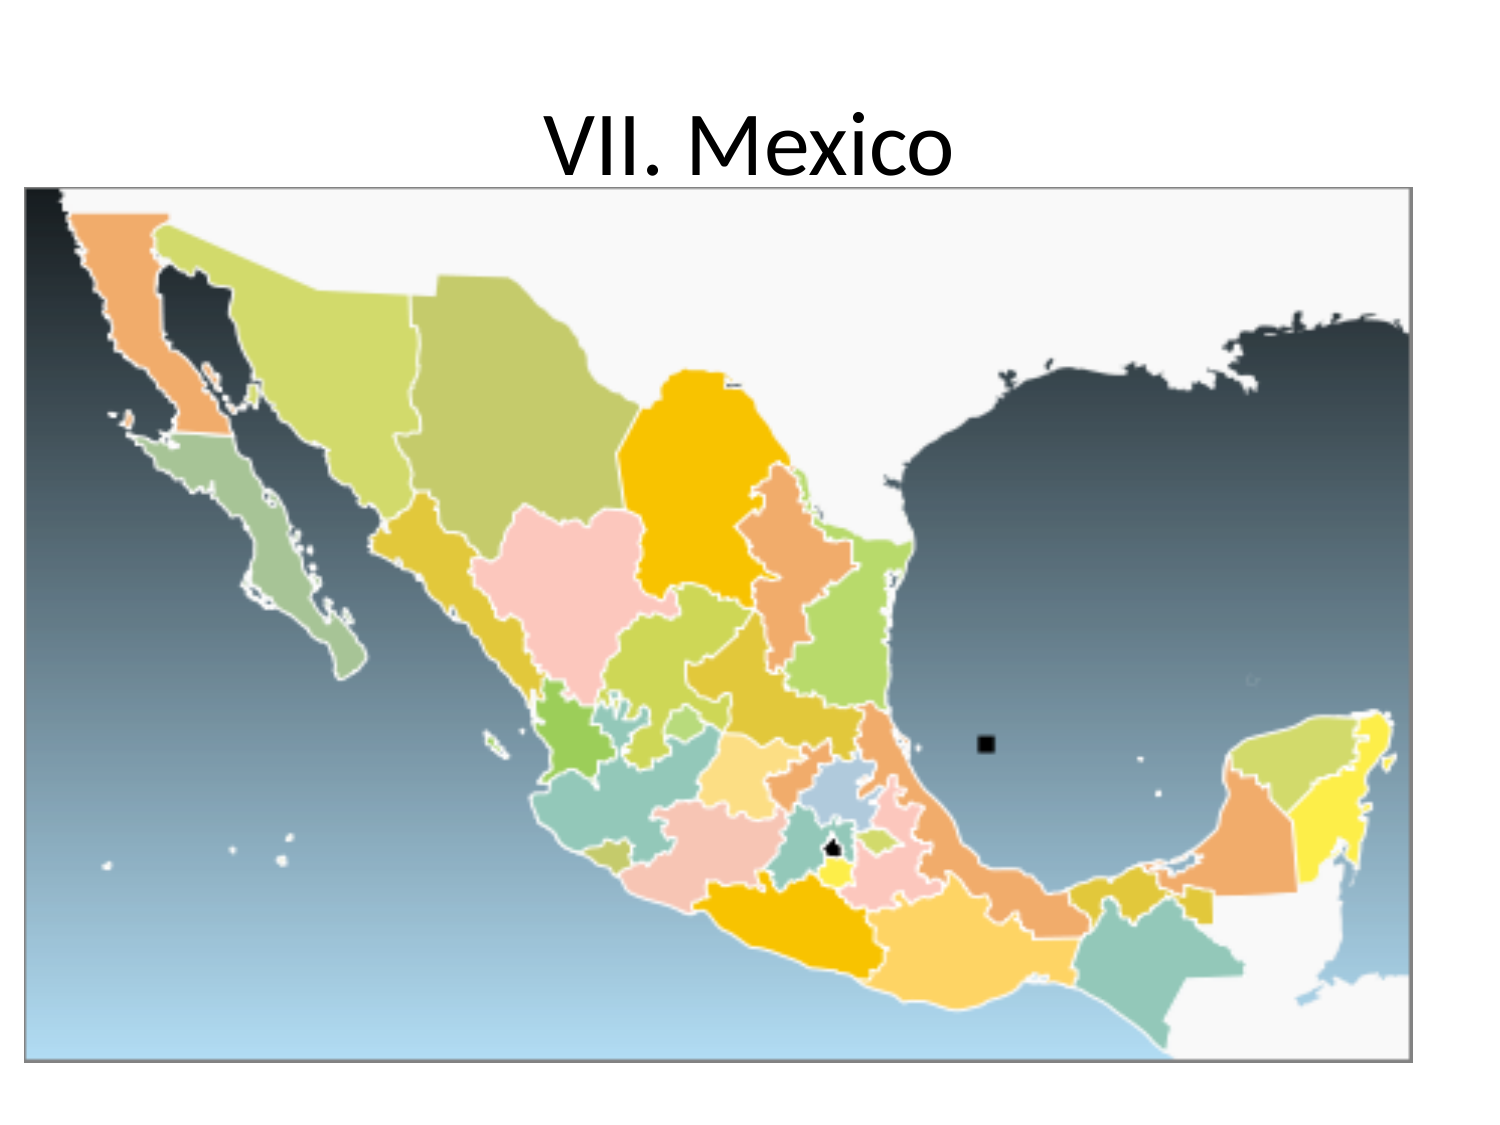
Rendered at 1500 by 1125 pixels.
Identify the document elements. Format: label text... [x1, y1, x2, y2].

picture [24, 187, 1413, 1063]
title VII. Mexico [75, 45, 1425, 233]
